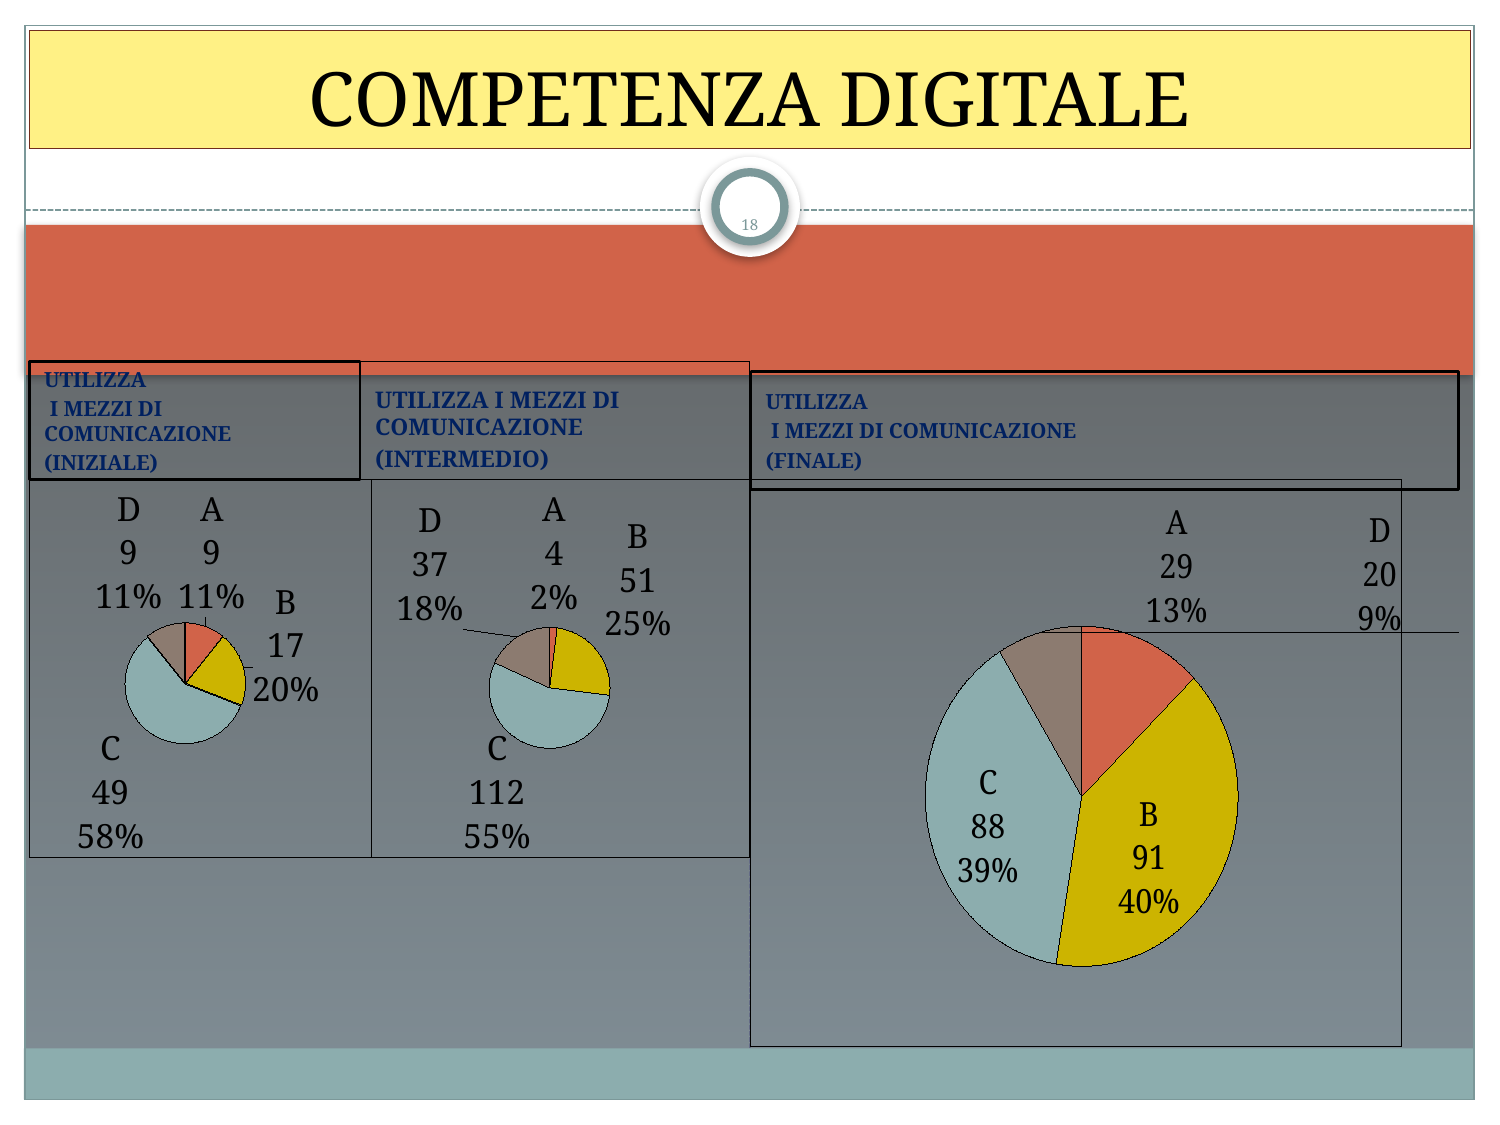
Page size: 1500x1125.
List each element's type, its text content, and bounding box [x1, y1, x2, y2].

chart [29, 479, 1459, 1048]
list UTILIZZA I MEZZI DI COMUNICAZIONE (INIZIALE) [28, 360, 361, 478]
title COMPETENZA DIGITALE [29, 30, 1471, 149]
text_box UTILIZZA I MEZZI DI COMUNICAZIONE (INTERMEDIO) [360, 361, 750, 477]
list UTILIZZA I MEZZI DI COMUNICAZIONE (FINALE) [750, 370, 1460, 478]
slide_number 18 [712, 208, 788, 244]
